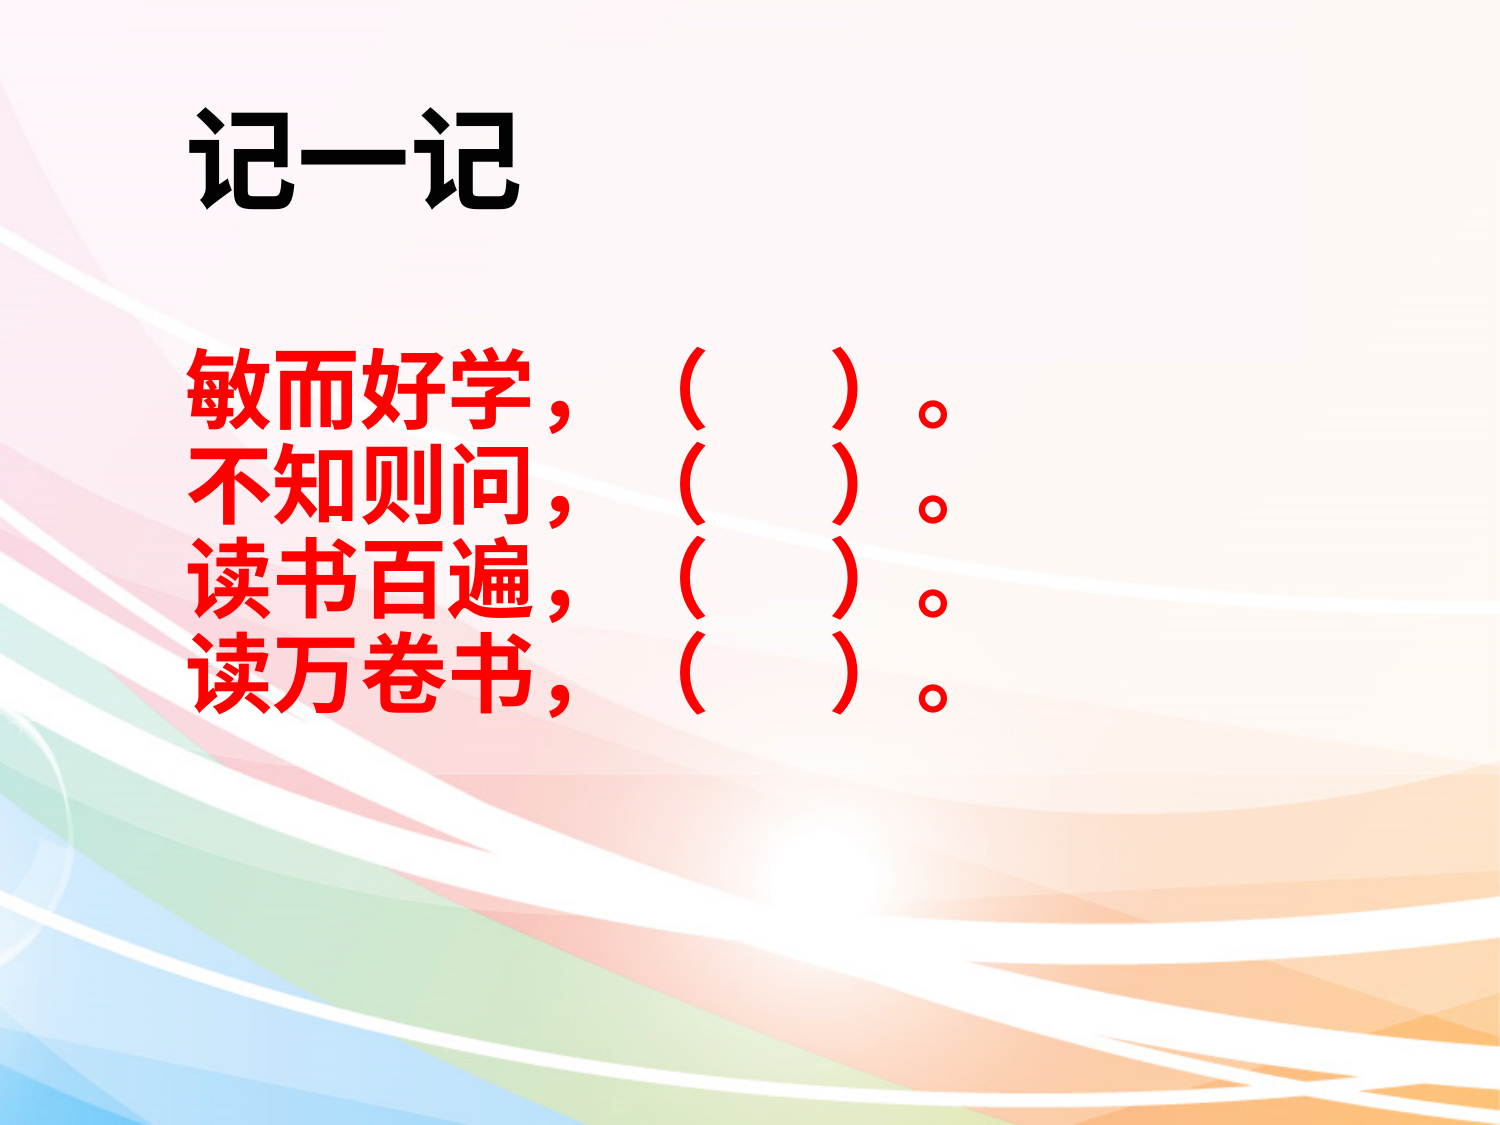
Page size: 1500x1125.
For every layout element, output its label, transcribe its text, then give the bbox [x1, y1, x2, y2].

picture [0, 0, 1500, 1125]
title 记一记 敏而好学，（ ）。 不知则问，（ ）。 读书百遍，（ ）。 读万卷书，（ ）。 [170, 0, 1500, 733]
